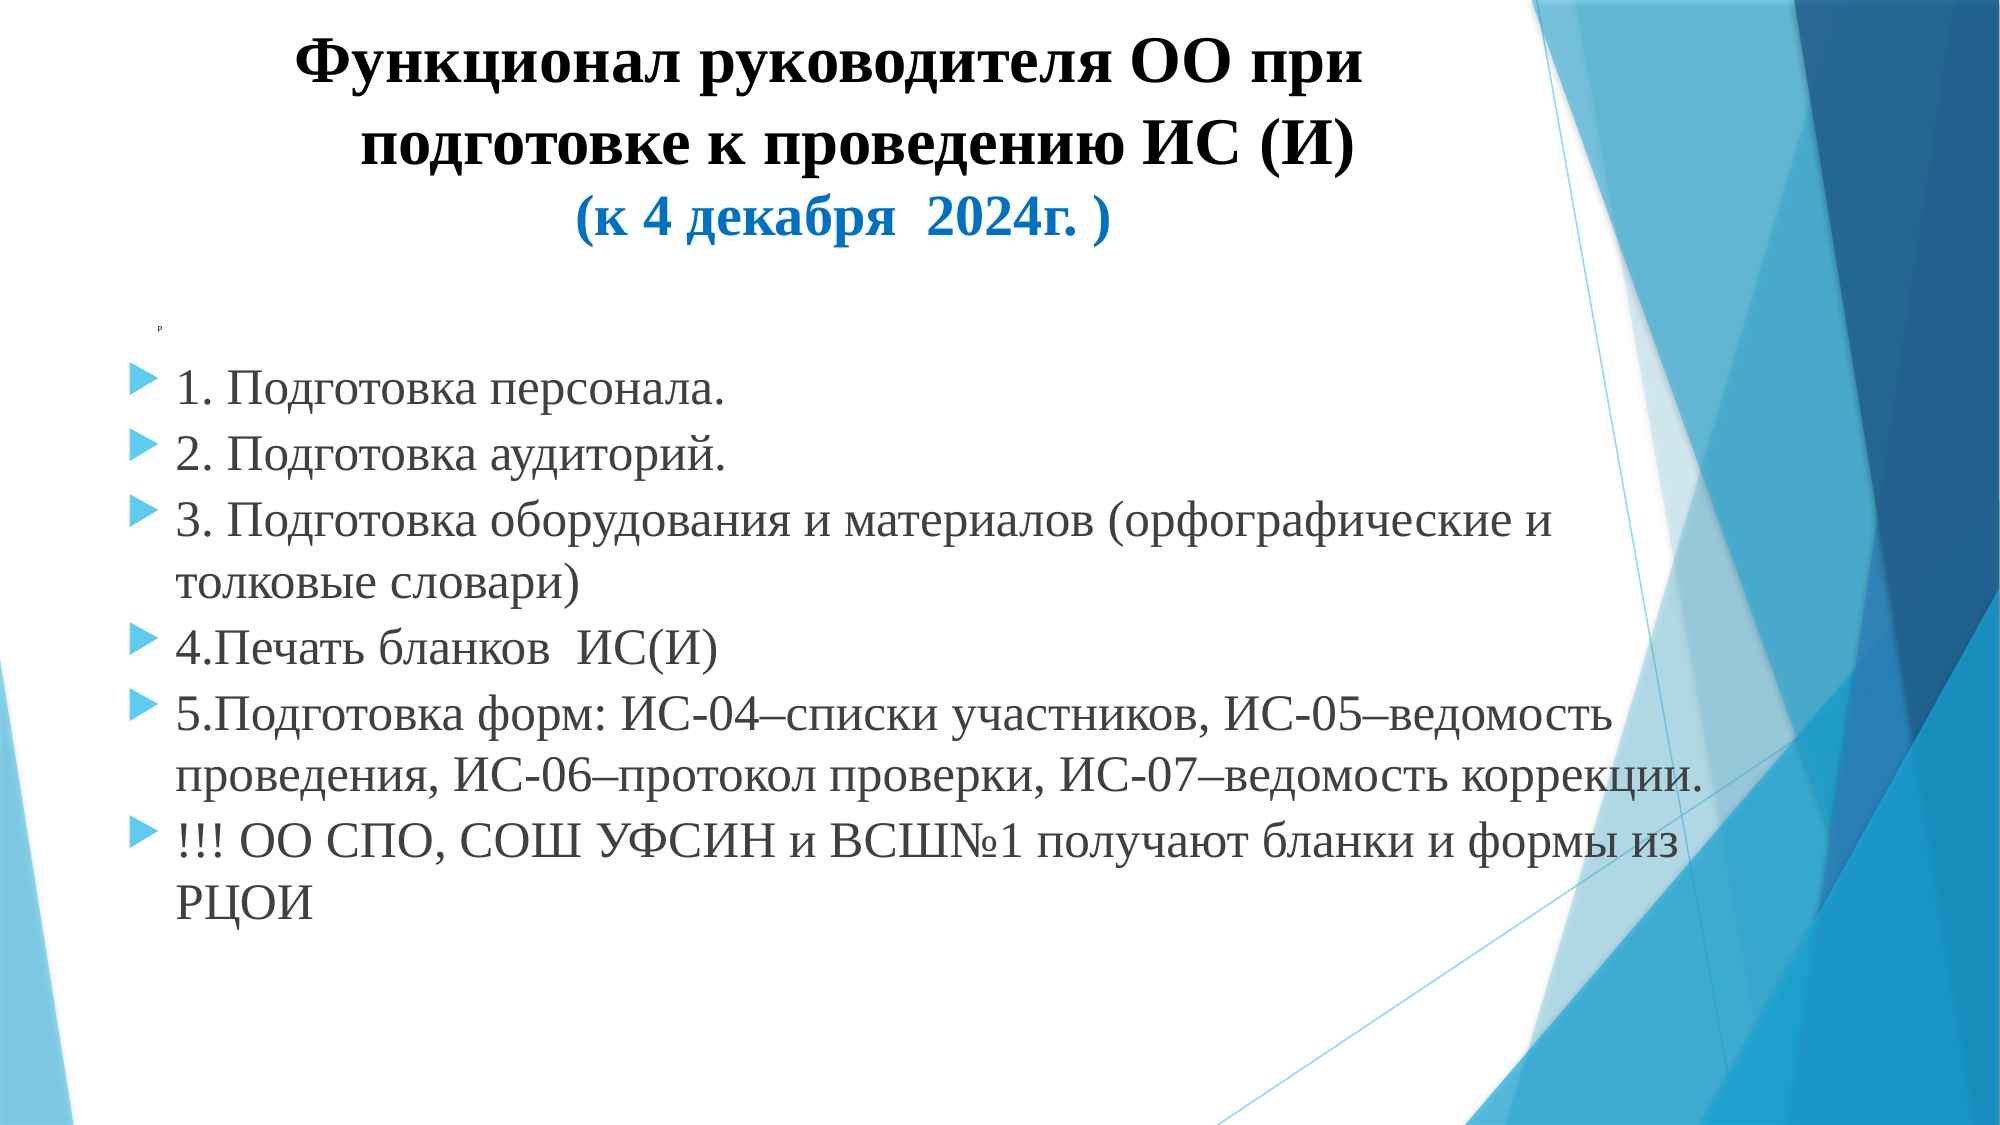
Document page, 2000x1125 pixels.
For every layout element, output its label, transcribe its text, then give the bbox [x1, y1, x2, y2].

list Р 1. Подготовка персонала. 2. Подготовка аудиторий. 3. Подготовка оборудования и материалов (орфографические и толковые словари) 4.Печать бланков ИС(И) 5.Подготовка форм: ИС-04–списки участников, ИС-05–ведомость проведения, ИС-06–протокол проверки, ИС-07–ведомость коррекции. !!! ОО СПО, СОШ УФСИН и ВСШ№1 получают бланки и формы из РЦОИ [111, 302, 1756, 1013]
title Функционал руководителя ОО при подготовке к проведению ИС (И) (к 4 декабря 2024г. ) [111, 0, 1521, 268]
